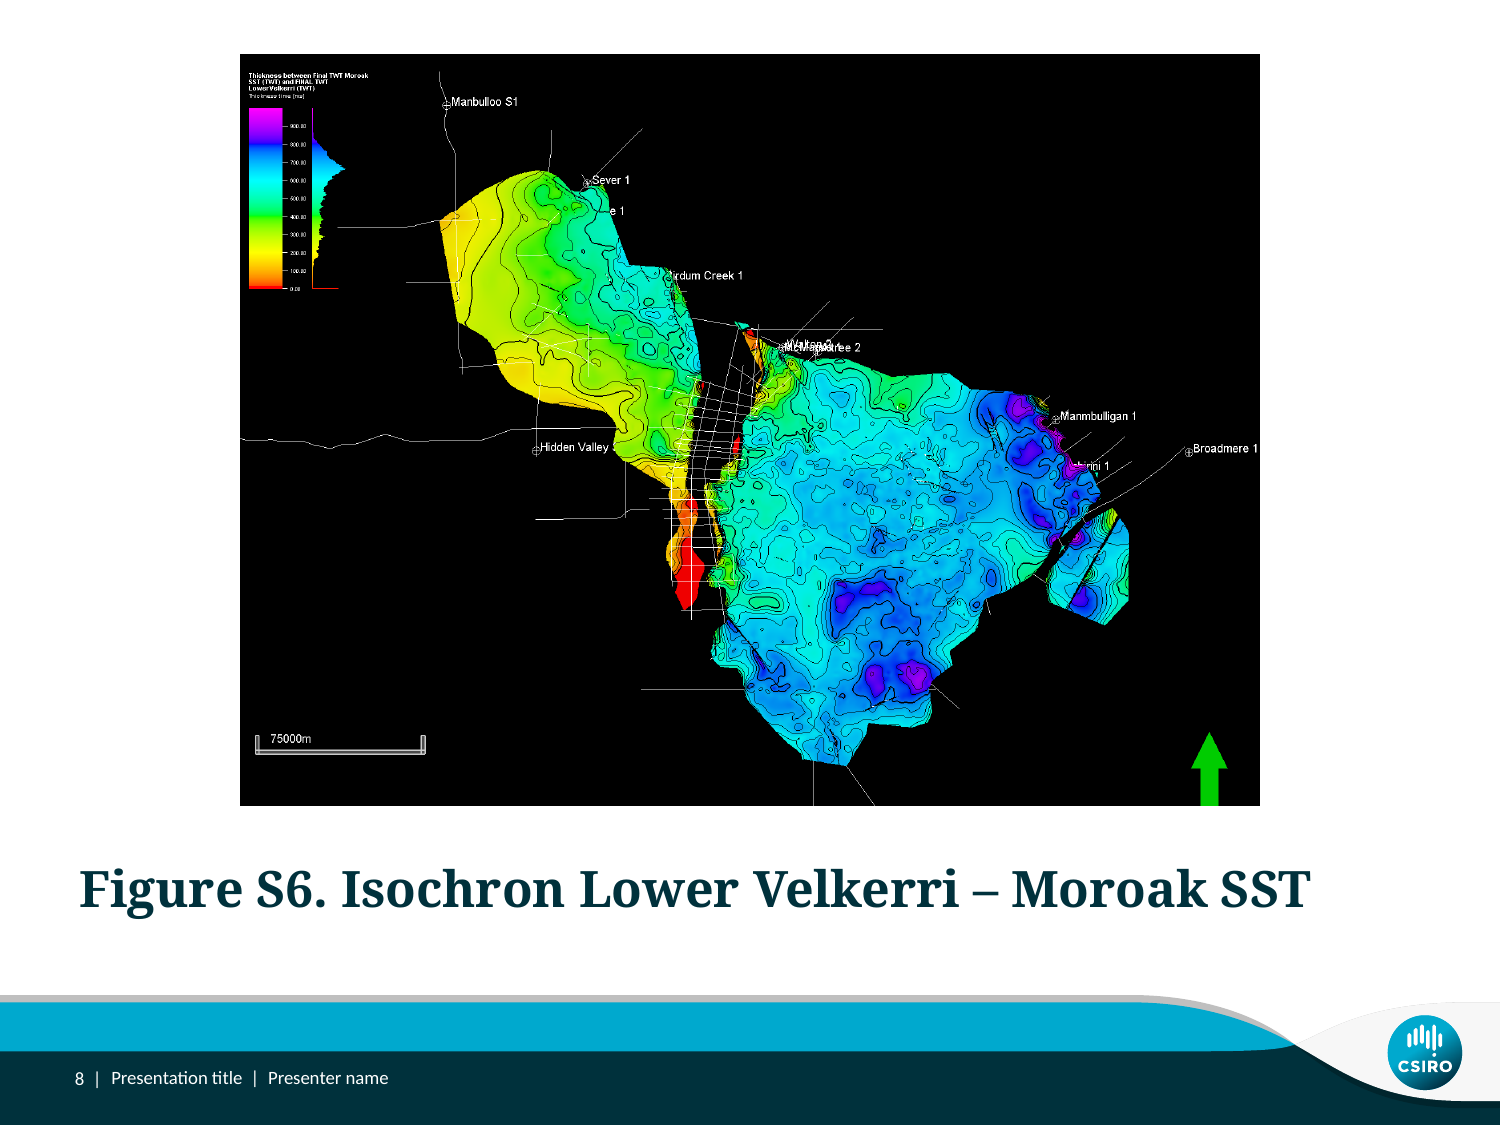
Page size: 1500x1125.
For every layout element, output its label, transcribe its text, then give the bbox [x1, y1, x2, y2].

slide_number 8 | [54, 1067, 102, 1088]
footer Presentation title | Presenter name [111, 1067, 1110, 1088]
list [239, 54, 1260, 806]
title Figure S6. Isochron Lower Velkerri – Moroak SST [79, 857, 1472, 962]
